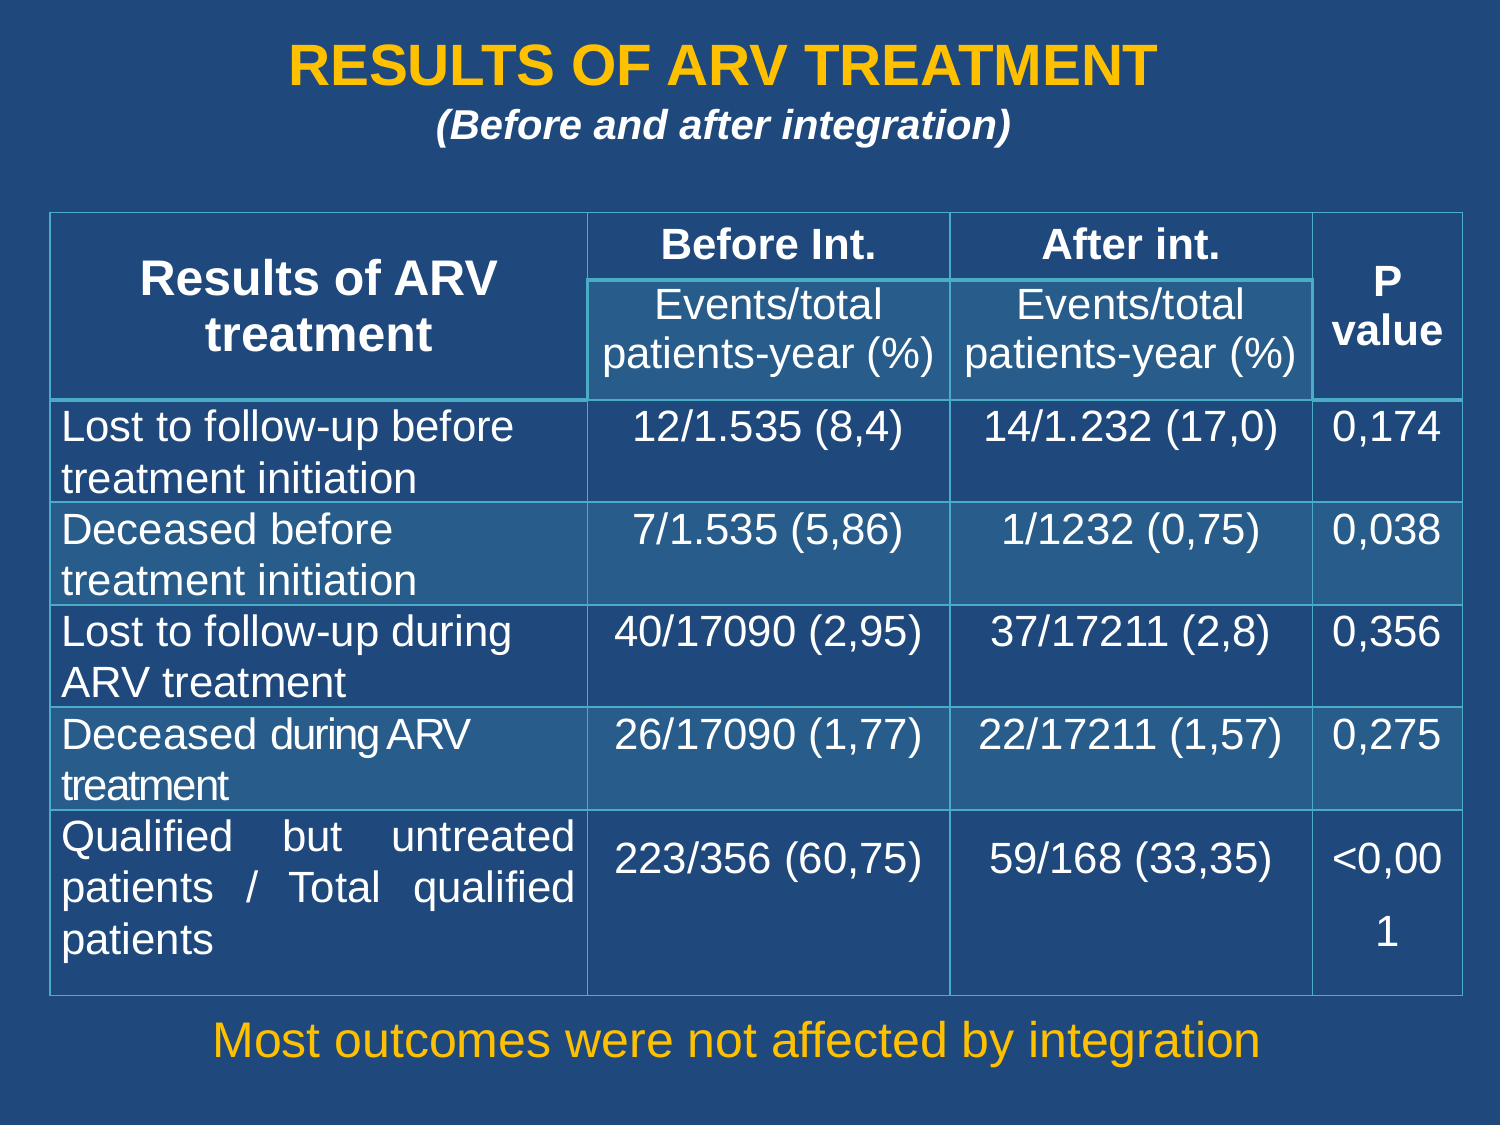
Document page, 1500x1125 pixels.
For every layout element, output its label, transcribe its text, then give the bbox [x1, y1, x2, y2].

table_cell Events/total patients-year (%) [951, 282, 1311, 399]
table_header P value [1313, 213, 1462, 398]
table_cell 0,275 [1313, 708, 1462, 809]
table_cell 59/168 (33,35) [951, 811, 1312, 995]
table_cell 37/17211 (2,8) [951, 606, 1312, 706]
table_cell 22/17211 (1,57) [951, 708, 1312, 809]
table_cell Lost to follow-up before treatment initiation [51, 402, 587, 501]
table_cell 26/17090 (1,77) [588, 708, 949, 809]
list Most outcomes were not affected by integration [37, 999, 1438, 1088]
table_header Results of ARV treatment [51, 213, 587, 398]
table_cell 0,356 [1313, 606, 1462, 706]
table_cell 12/1.535 (8,4) [588, 401, 949, 501]
table_cell 223/356 (60,75) [588, 811, 949, 995]
table_header Before Int. [588, 213, 949, 278]
table_cell 1/1232 (0,75) [951, 503, 1312, 604]
table_cell 7/1.535 (5,86) [588, 503, 949, 604]
table_cell 0,174 [1313, 402, 1462, 501]
table_cell 40/17090 (2,95) [588, 606, 949, 706]
table_cell Deceased during ARV treatment [51, 708, 587, 809]
text_box RESULTS OF ARV TREATMENT (Before and after integration) [0, 37, 1448, 138]
table_cell 0,038 [1313, 503, 1462, 604]
table_cell Lost to follow-up during ARV treatment [51, 606, 587, 706]
table_cell 14/1.232 (17,0) [951, 401, 1312, 501]
table_cell Deceased before treatment initiation [51, 503, 587, 604]
table_cell Events/total patients-year (%) [589, 282, 949, 399]
table_cell Qualified but untreated patients / Total qualified patients [51, 811, 587, 995]
table_header After int. [951, 213, 1312, 278]
table_cell <0,001 [1313, 811, 1462, 995]
